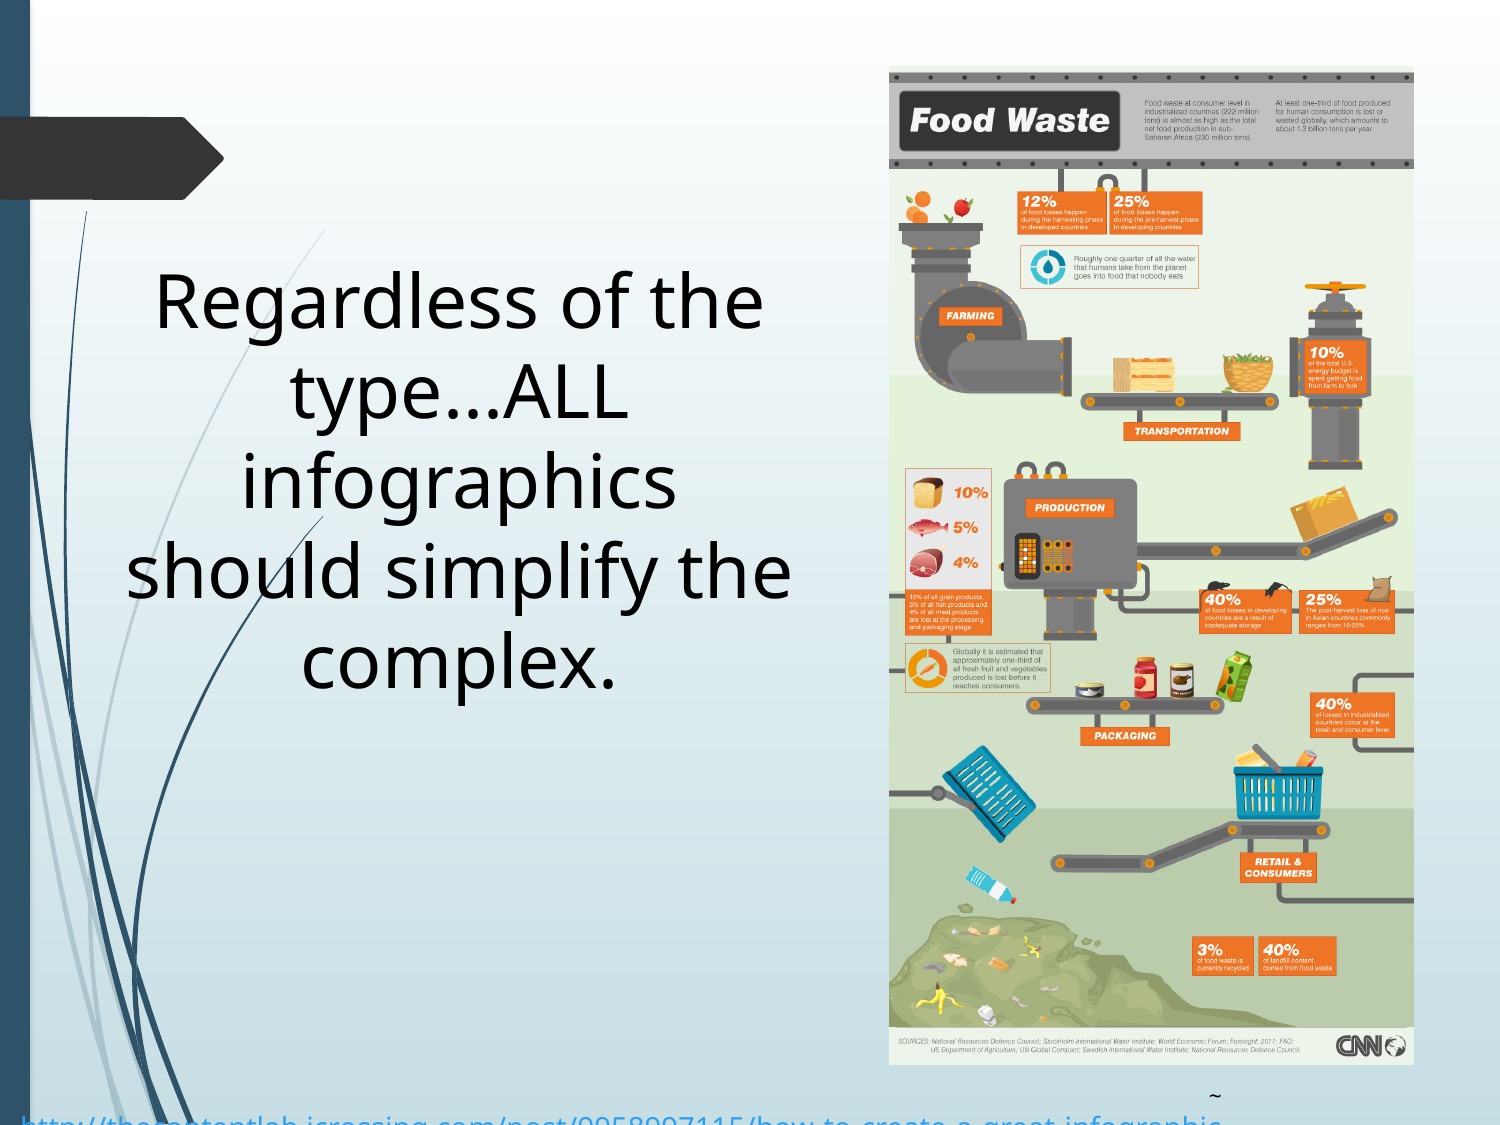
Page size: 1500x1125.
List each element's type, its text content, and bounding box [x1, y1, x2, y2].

text_box ~http://thecontentlab.icrossing.com/post/9958997115/how-to-create-a-great-infographic [0, 1074, 1237, 1125]
picture [889, 66, 1415, 1065]
text_box Regardless of the type...ALL infographics should simplify the complex. [96, 246, 823, 747]
